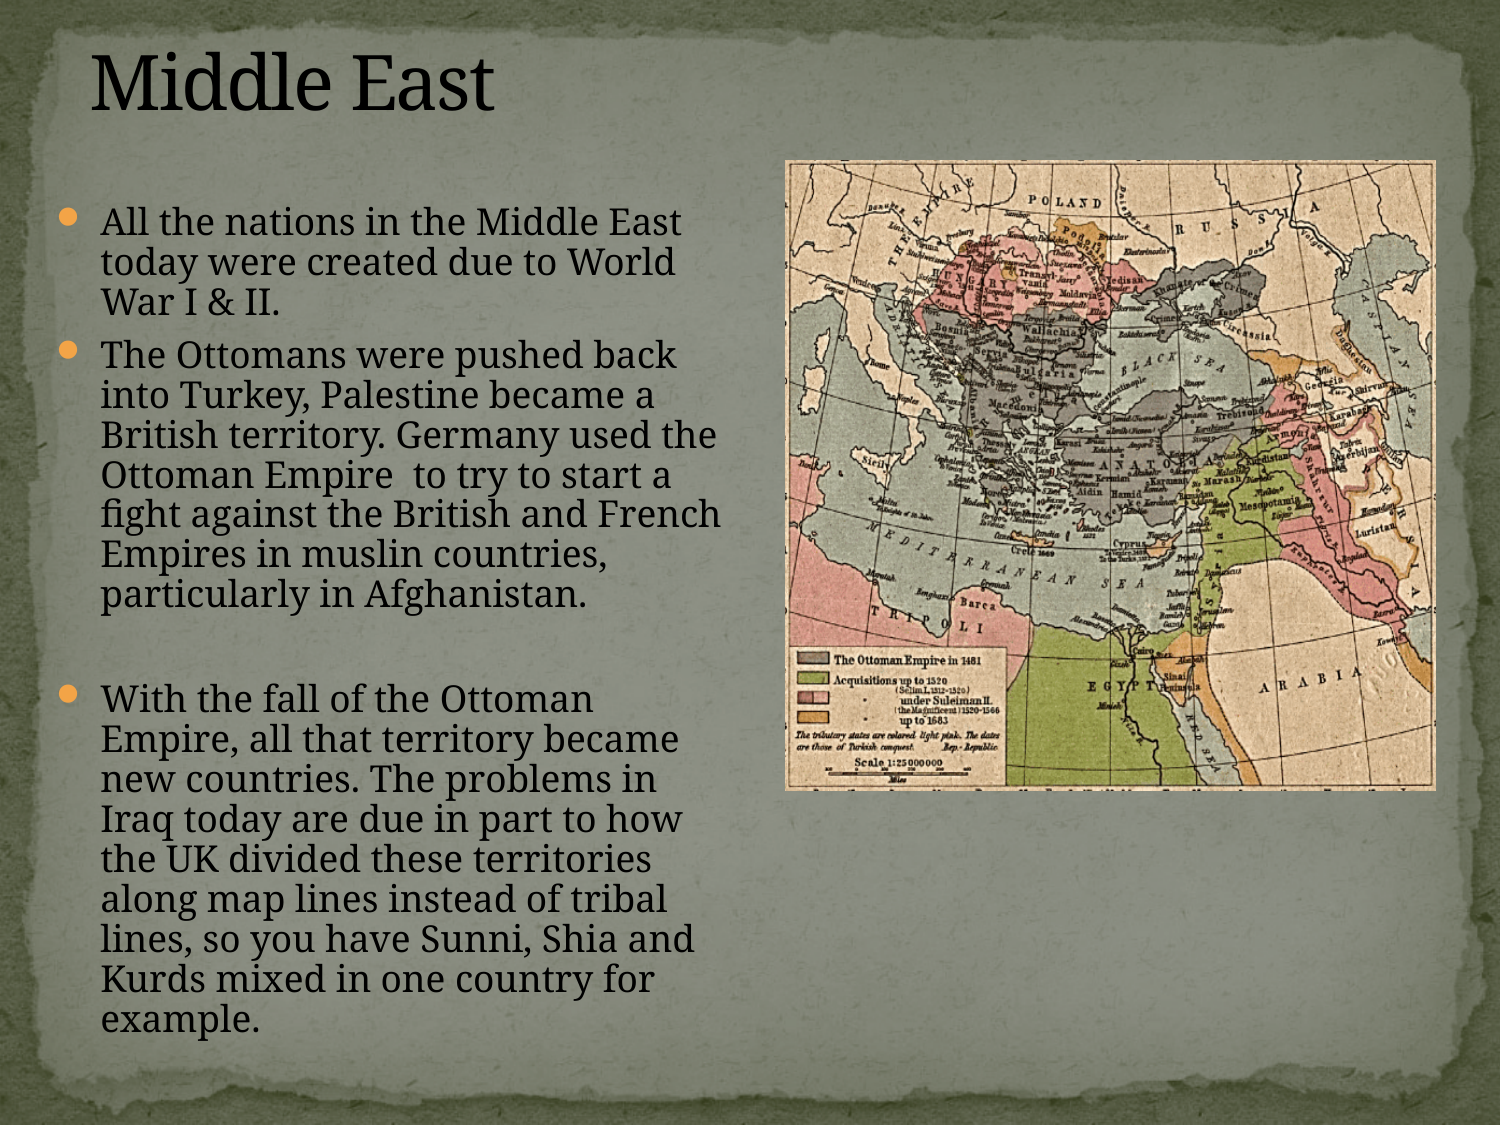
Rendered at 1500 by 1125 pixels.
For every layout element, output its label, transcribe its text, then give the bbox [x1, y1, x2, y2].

list All the nations in the Middle East today were created due to World War I & II. The Ottomans were pushed back into Turkey, Palestine became a British territory. Germany used the Ottoman Empire to try to start a fight against the British and French Empires in muslin countries, particularly in Afghanistan. With the fall of the Ottoman Empire, all that territory became new countries. The problems in Iraq today are due in part to how the UK divided these territories along map lines instead of tribal lines, so you have Sunni, Shia and Kurds mixed in one country for example. [40, 196, 741, 1071]
title Middle East [74, 24, 1425, 225]
picture [785, 160, 1436, 791]
